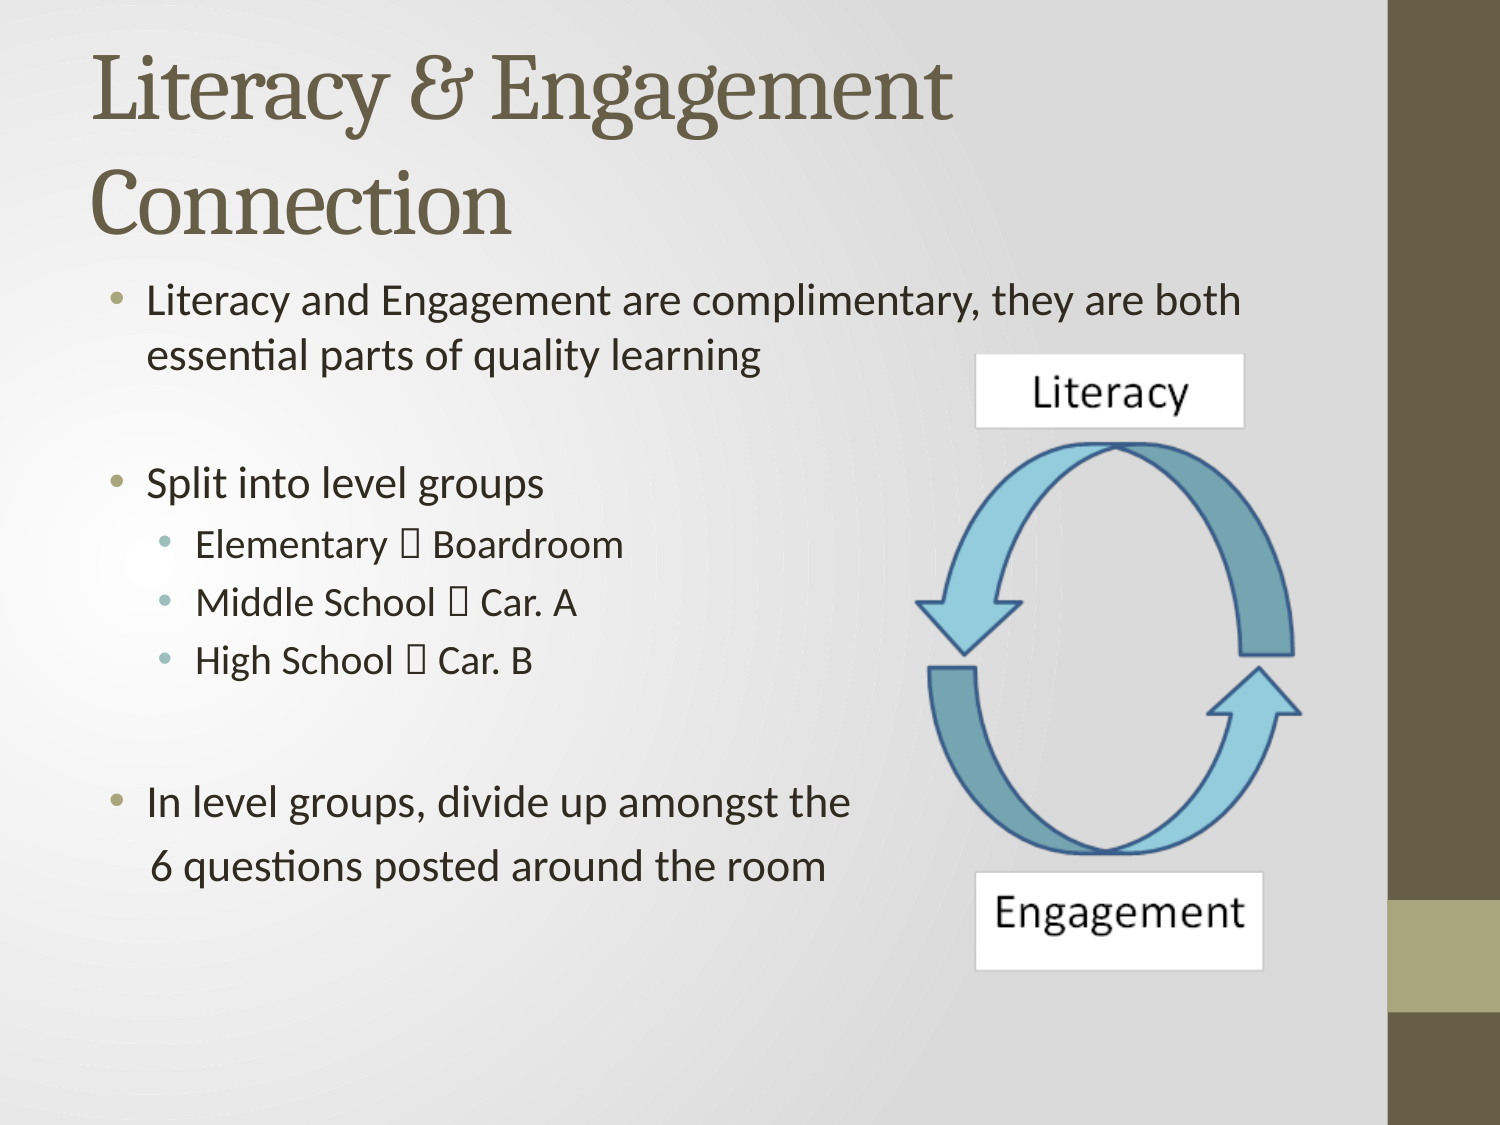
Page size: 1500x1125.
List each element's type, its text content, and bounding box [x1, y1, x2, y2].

picture [911, 353, 1309, 973]
title Literacy & Engagement Connection [75, 45, 1325, 233]
list Literacy and Engagement are complimentary, they are both essential parts of quality learning Split into level groups Elementary  Boardroom Middle School  Car. A High School  Car. B In level groups, divide up amongst the 6 questions posted around the room [75, 262, 1363, 1005]
